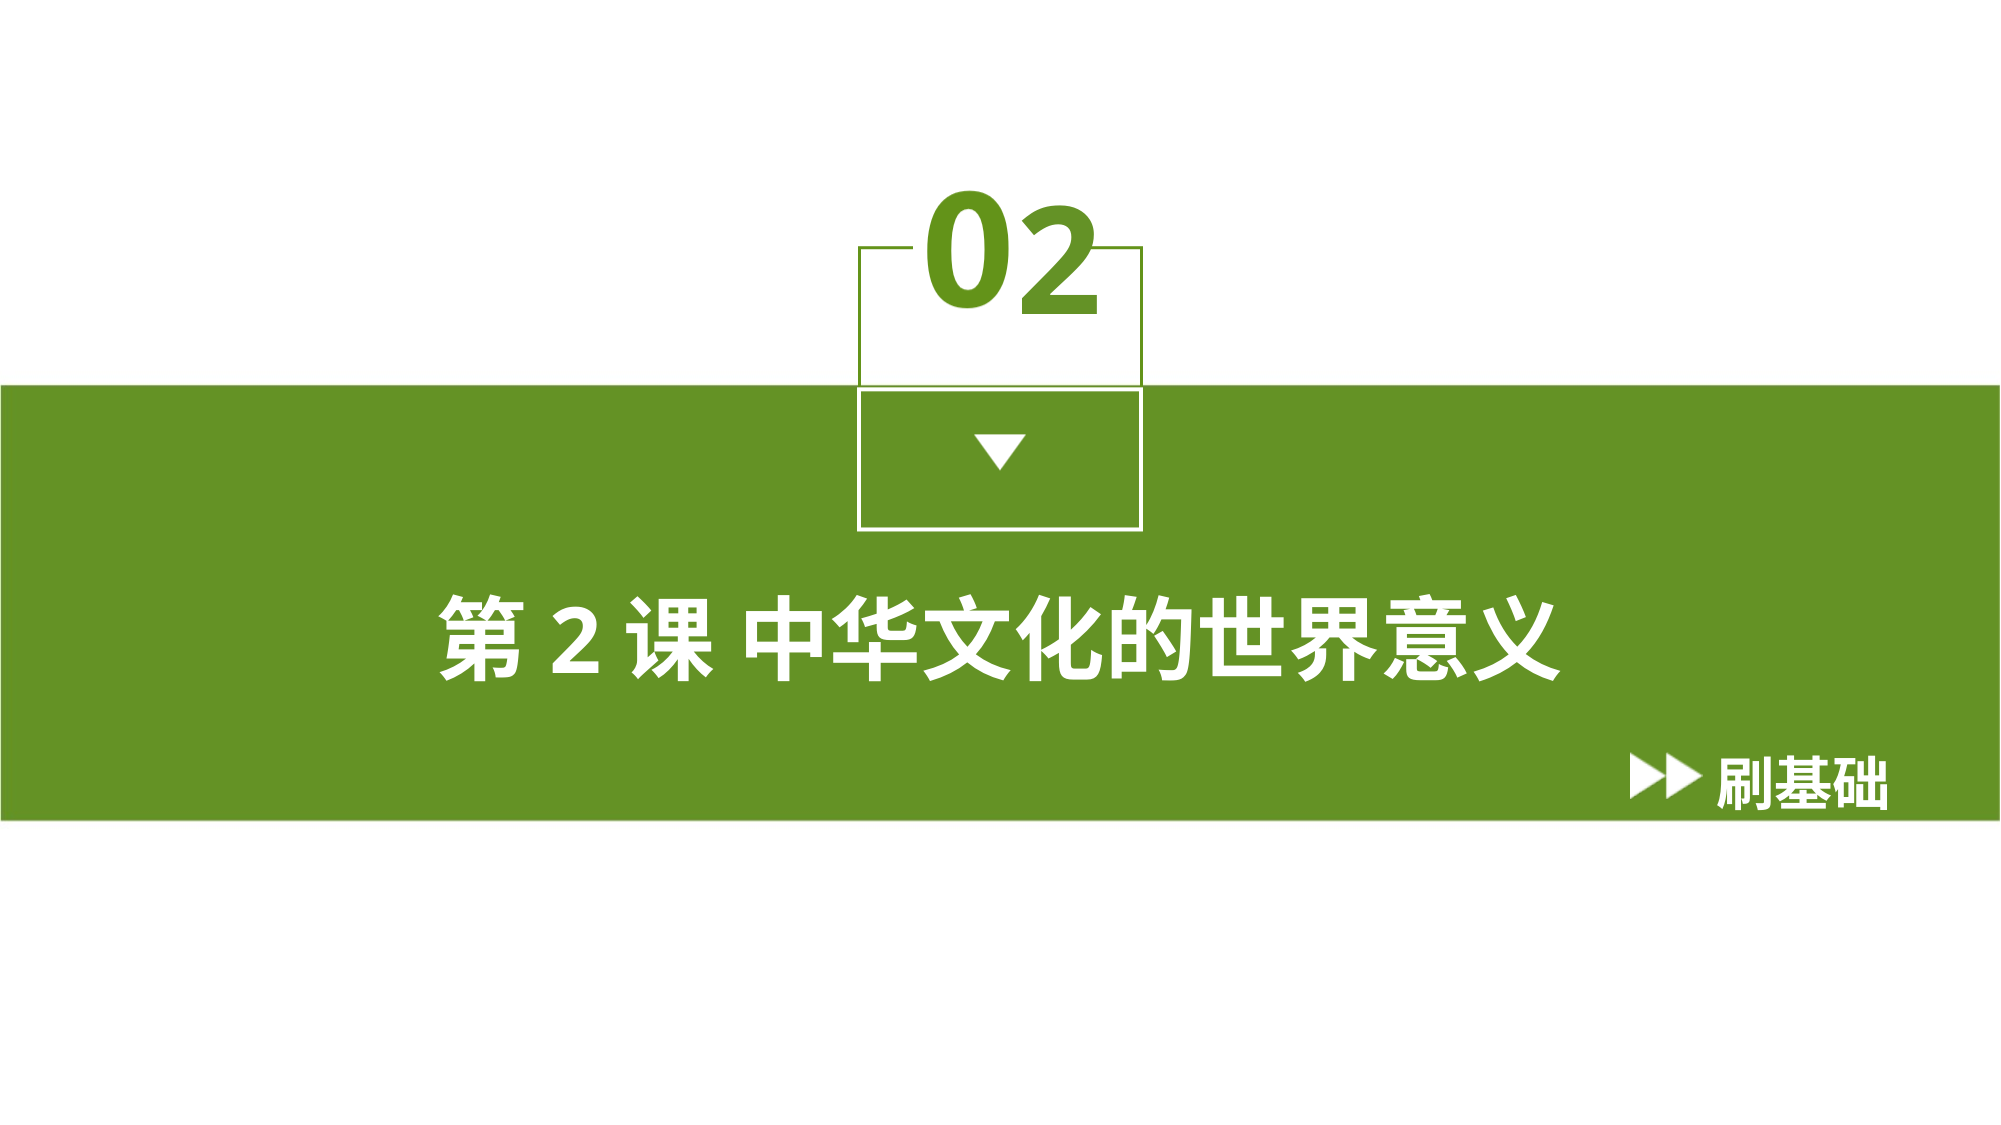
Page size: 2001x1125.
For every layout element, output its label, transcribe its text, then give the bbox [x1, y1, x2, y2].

picture [0, 0, 2000, 572]
text_box 2 [979, 156, 1139, 353]
picture [0, 699, 2000, 1125]
text_box 刷基础 [1715, 718, 1997, 812]
text_box 第2课 中华文化的世界意义 [0, 572, 2000, 699]
